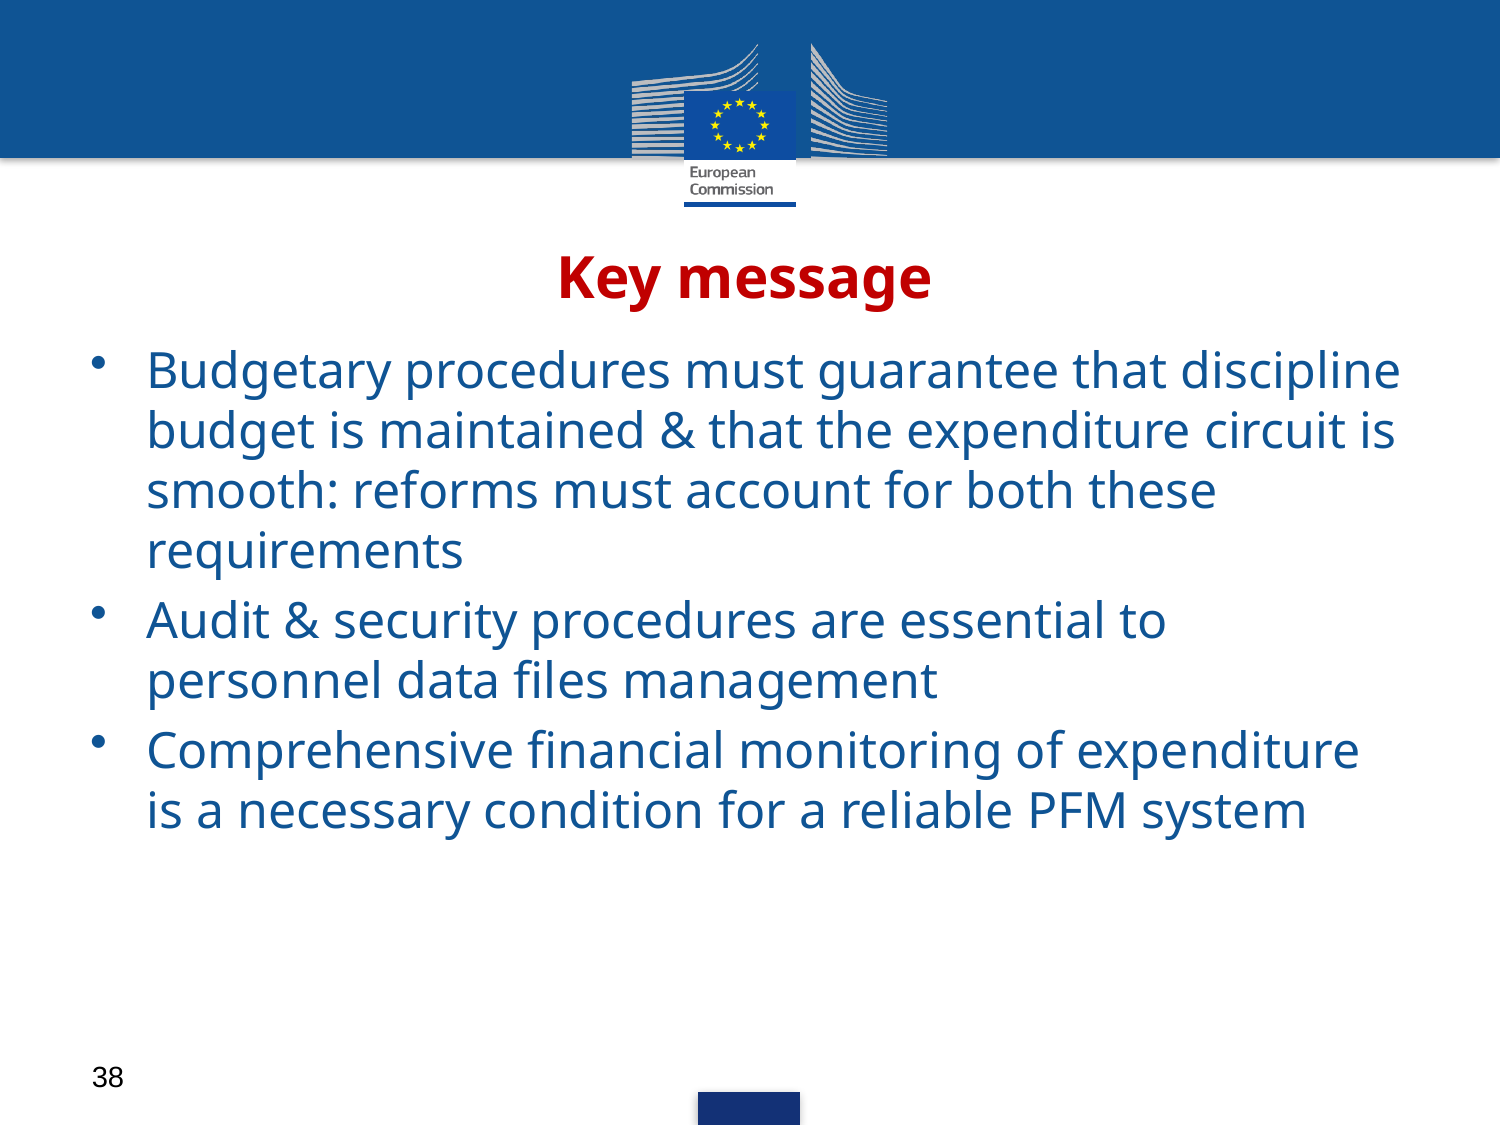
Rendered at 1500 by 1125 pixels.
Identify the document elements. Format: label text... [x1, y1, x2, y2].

list Budgetary procedures must guarantee that discipline budget is maintained & that the expenditure circuit is smooth: reforms must account for both these requirements Audit & security procedures are essential to personnel data files management Comprehensive financial monitoring of expenditure is a necessary condition for a reliable PFM system [75, 330, 1425, 1059]
title Key message [64, 219, 1425, 331]
slide_number 38 [76, 1022, 553, 1102]
